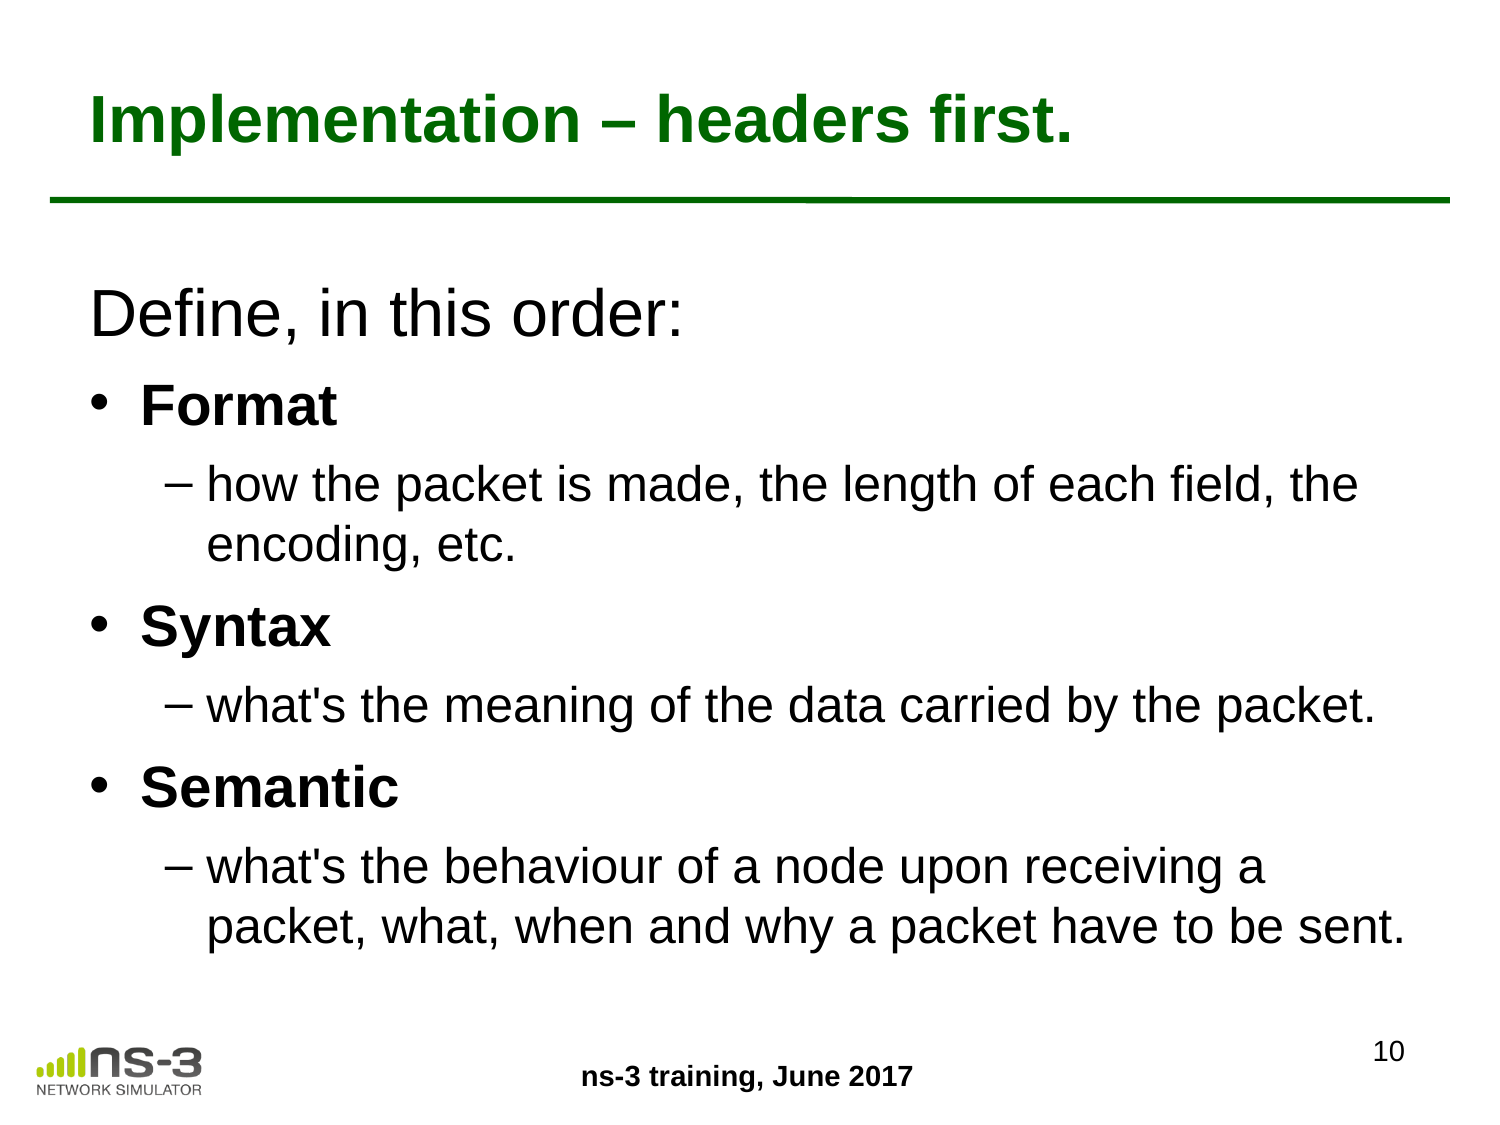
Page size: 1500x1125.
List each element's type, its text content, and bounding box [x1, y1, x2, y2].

list Define, in this order: Format how the packet is made, the length of each field, the encoding, etc. Syntax what's the meaning of the data carried by the packet. Semantic what's the behaviour of a node upon receiving a packet, what, when and why a packet have to be sent. [74, 262, 1426, 1001]
footer ns-3 training, June 2017 [512, 1049, 983, 1125]
picture [24, 1017, 213, 1125]
slide_number 10 [1074, 1024, 1421, 1101]
title Implementation – headers first. [74, 28, 1426, 205]
